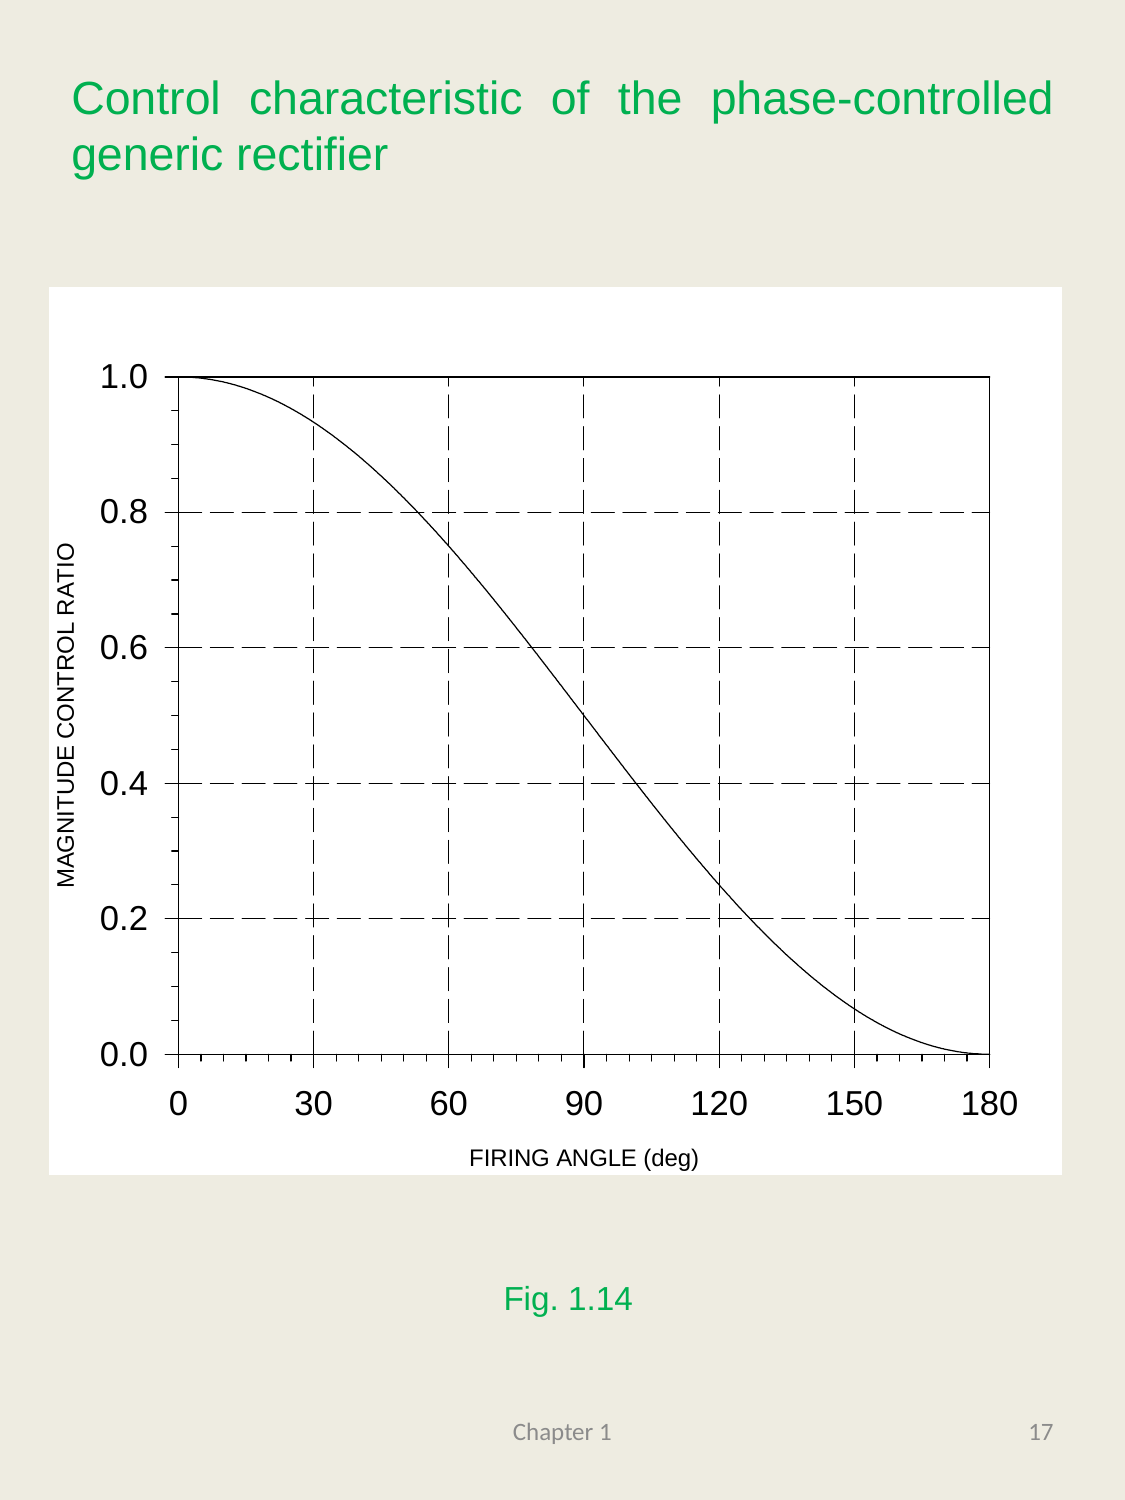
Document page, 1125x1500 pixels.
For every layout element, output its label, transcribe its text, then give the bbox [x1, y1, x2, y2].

slide_number 17 [806, 1390, 1069, 1471]
footer Chapter 1 [384, 1390, 741, 1471]
text_box Fig. 1.14 [488, 1269, 648, 1325]
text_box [48, 287, 1063, 1176]
title Control characteristic of the phase-controlled generic rectifier [56, 60, 1069, 188]
